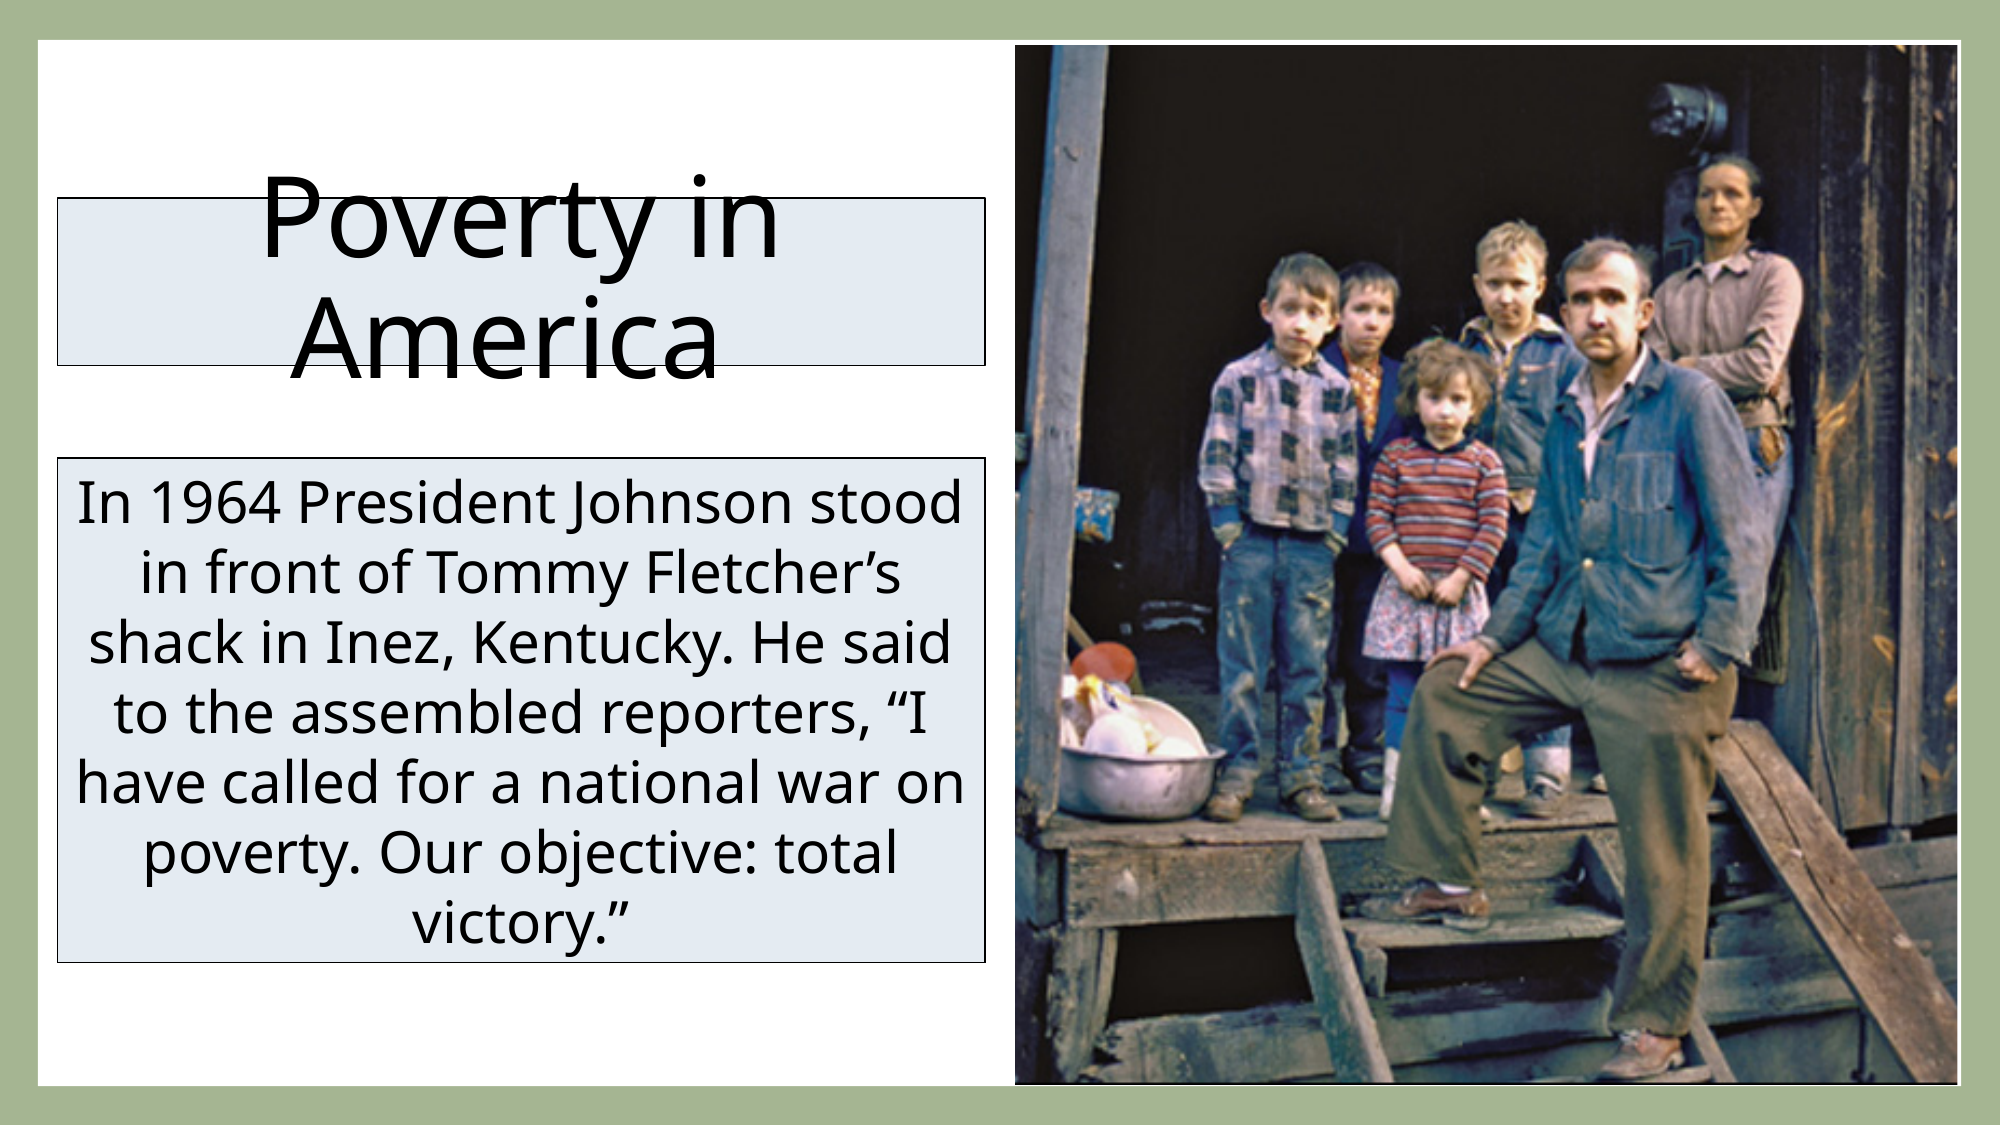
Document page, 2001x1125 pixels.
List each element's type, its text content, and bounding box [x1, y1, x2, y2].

text_box In 1964 President Johnson stood in front of Tommy Fletcher’s shack in Inez, Kentucky. He said to the assembled reporters, “I have called for a national war on poverty. Our objective: total victory.” [57, 457, 985, 963]
title Poverty in America [57, 198, 985, 366]
picture [1014, 44, 1958, 1085]
